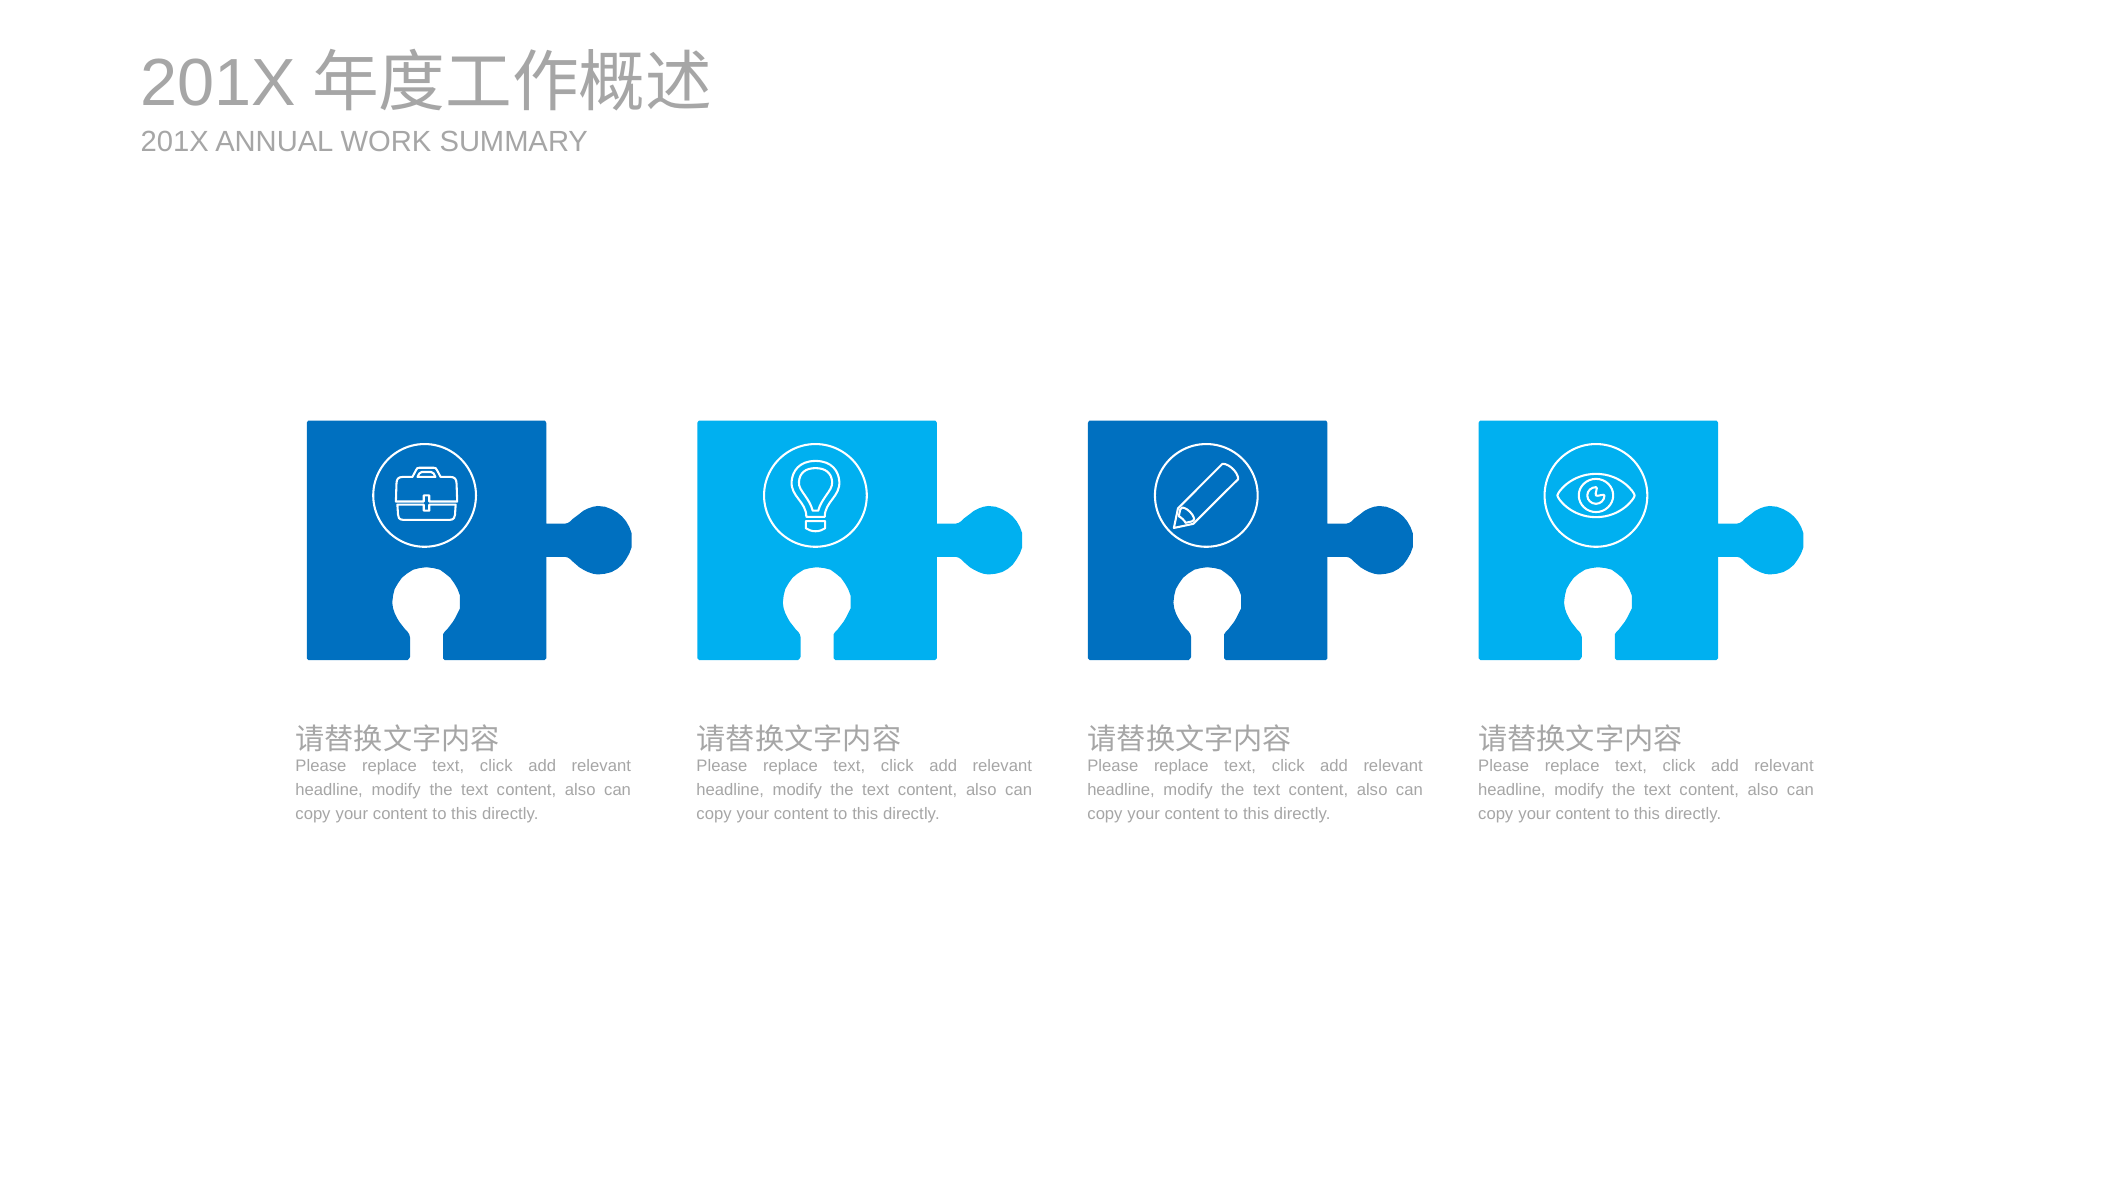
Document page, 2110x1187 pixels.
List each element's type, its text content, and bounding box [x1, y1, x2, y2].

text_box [1154, 444, 1258, 547]
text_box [1544, 444, 1648, 547]
text_box Please replace text, click add relevant headline, modify the text content, also can copy your content to this directly. [696, 750, 1033, 823]
text_box 请替换文字内容 [295, 713, 561, 750]
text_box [373, 444, 476, 547]
text_box [306, 420, 632, 661]
text_box 请替换文字内容 [1478, 713, 1743, 750]
text_box 201X ANNUAL WORK SUMMARY [140, 122, 602, 158]
text_box Please replace text, click add relevant headline, modify the text content, also can copy your content to this directly. [295, 750, 632, 823]
text_box [1087, 420, 1413, 661]
text_box Please replace text, click add relevant headline, modify the text content, also can copy your content to this directly. [1087, 750, 1424, 823]
text_box Please replace text, click add relevant headline, modify the text content, also can copy your content to this directly. [1478, 750, 1815, 823]
text_box 请替换文字内容 [1087, 713, 1353, 750]
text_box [764, 444, 867, 547]
text_box [1478, 420, 1804, 661]
text_box 请替换文字内容 [696, 713, 962, 750]
text_box [697, 420, 1023, 661]
text_box 201X年度工作概述 [140, 38, 789, 119]
